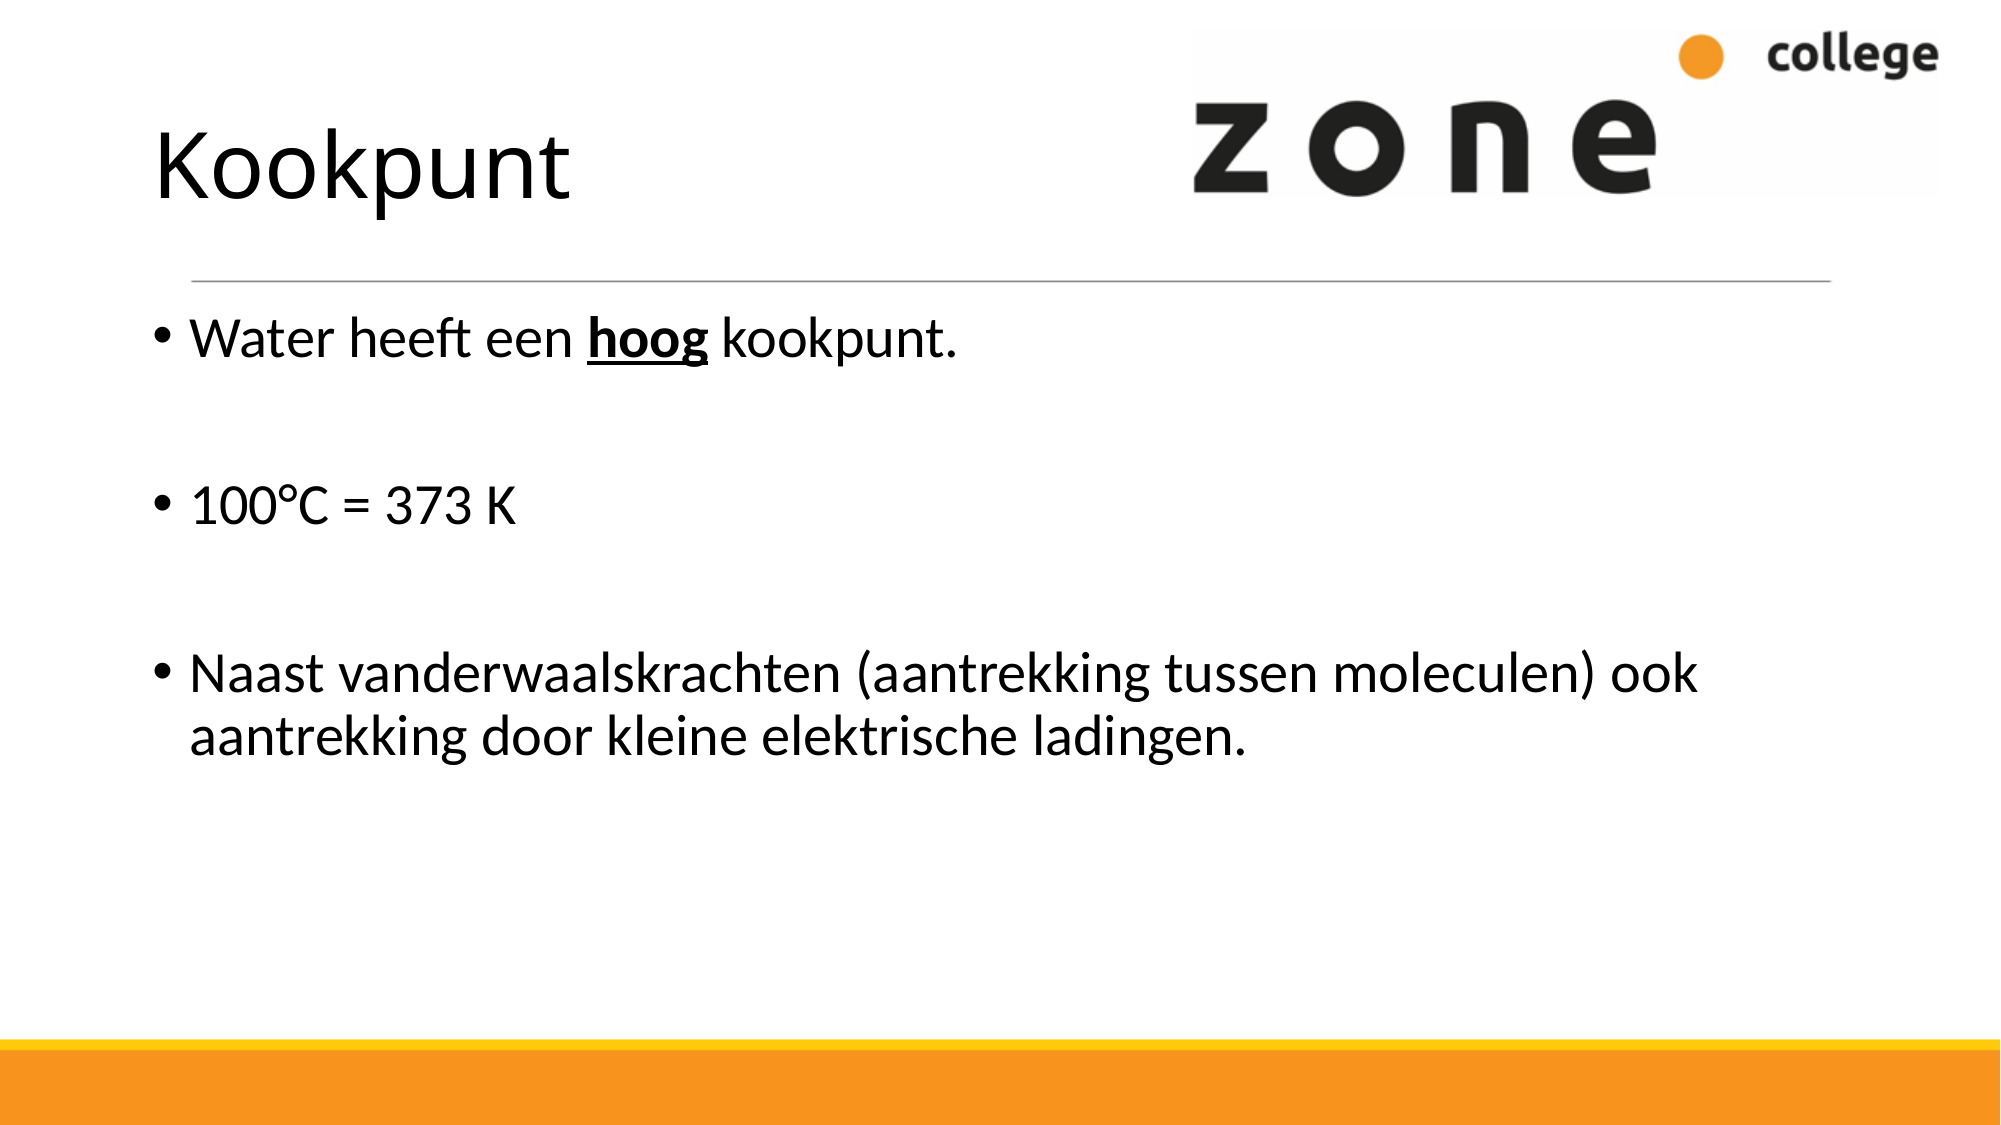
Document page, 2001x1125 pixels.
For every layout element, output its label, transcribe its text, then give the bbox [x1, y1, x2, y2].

list Water heeft een hoog kookpunt. 100°C = 373 K Naast vanderwaalskrachten (aantrekking tussen moleculen) ook aantrekking door kleine elektrische ladingen. [137, 299, 1863, 1014]
title Kookpunt [137, 59, 1863, 278]
picture [0, 0, 2001, 1125]
